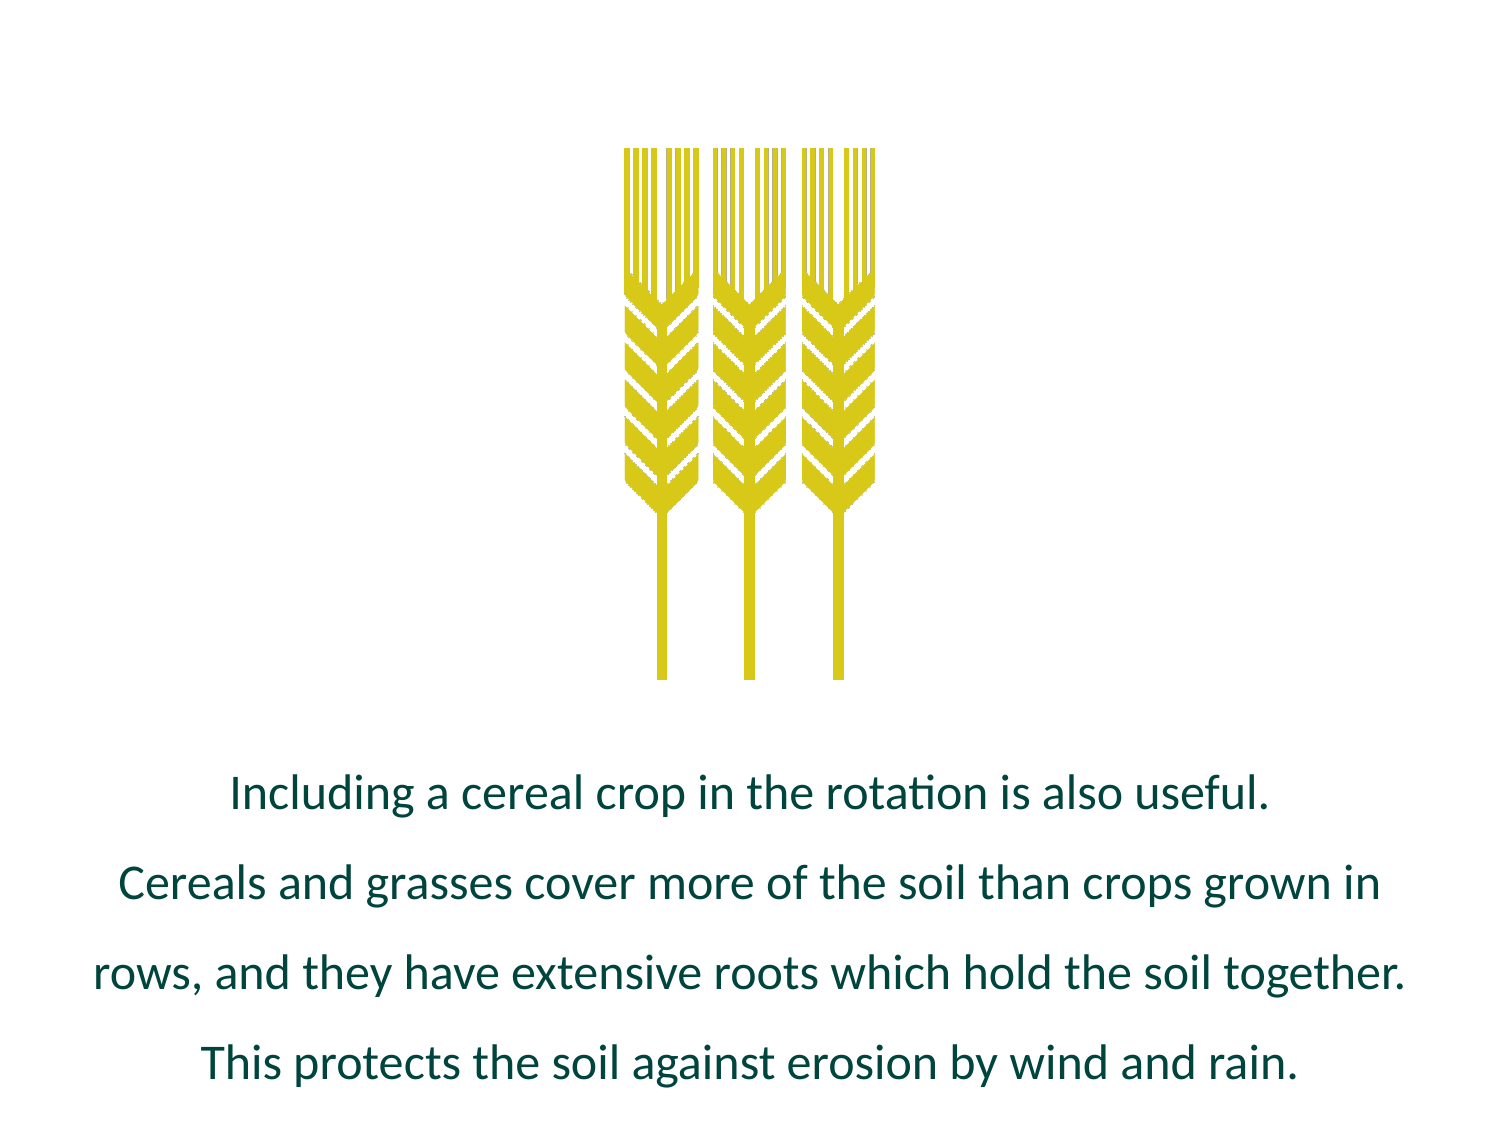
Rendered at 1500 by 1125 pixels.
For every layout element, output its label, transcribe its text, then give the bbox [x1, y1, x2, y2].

text_box Including a cereal crop in the rotation is also useful. Cereals and grasses cover more of the soil than crops grown in rows, and they have extensive roots which hold the soil together. This protects the soil against erosion by wind and rain. [47, 722, 1452, 1097]
picture [624, 148, 876, 681]
